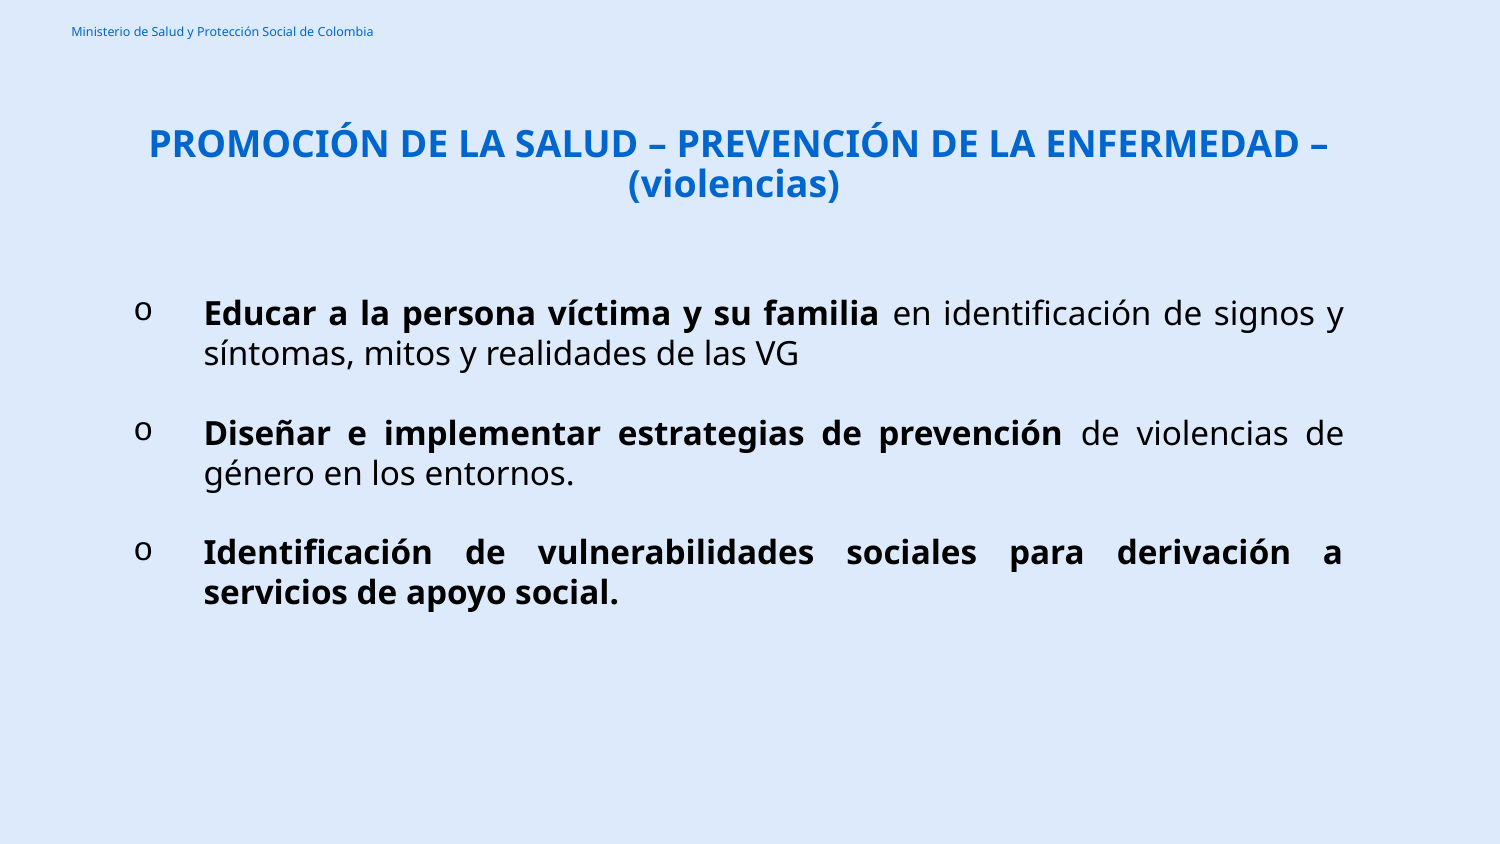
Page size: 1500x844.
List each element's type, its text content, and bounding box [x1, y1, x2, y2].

text_box Educar a la persona víctima y su familia en identificación de signos y síntomas, mitos y realidades de las VG Diseñar e implementar estrategias de prevención de violencias de género en los entornos. Identificación de vulnerabilidades sociales para derivación a servicios de apoyo social. [122, 286, 1357, 618]
text_box PROMOCIÓN DE LA SALUD – PREVENCIÓN DE LA ENFERMEDAD – (violencias) [79, 117, 1399, 214]
